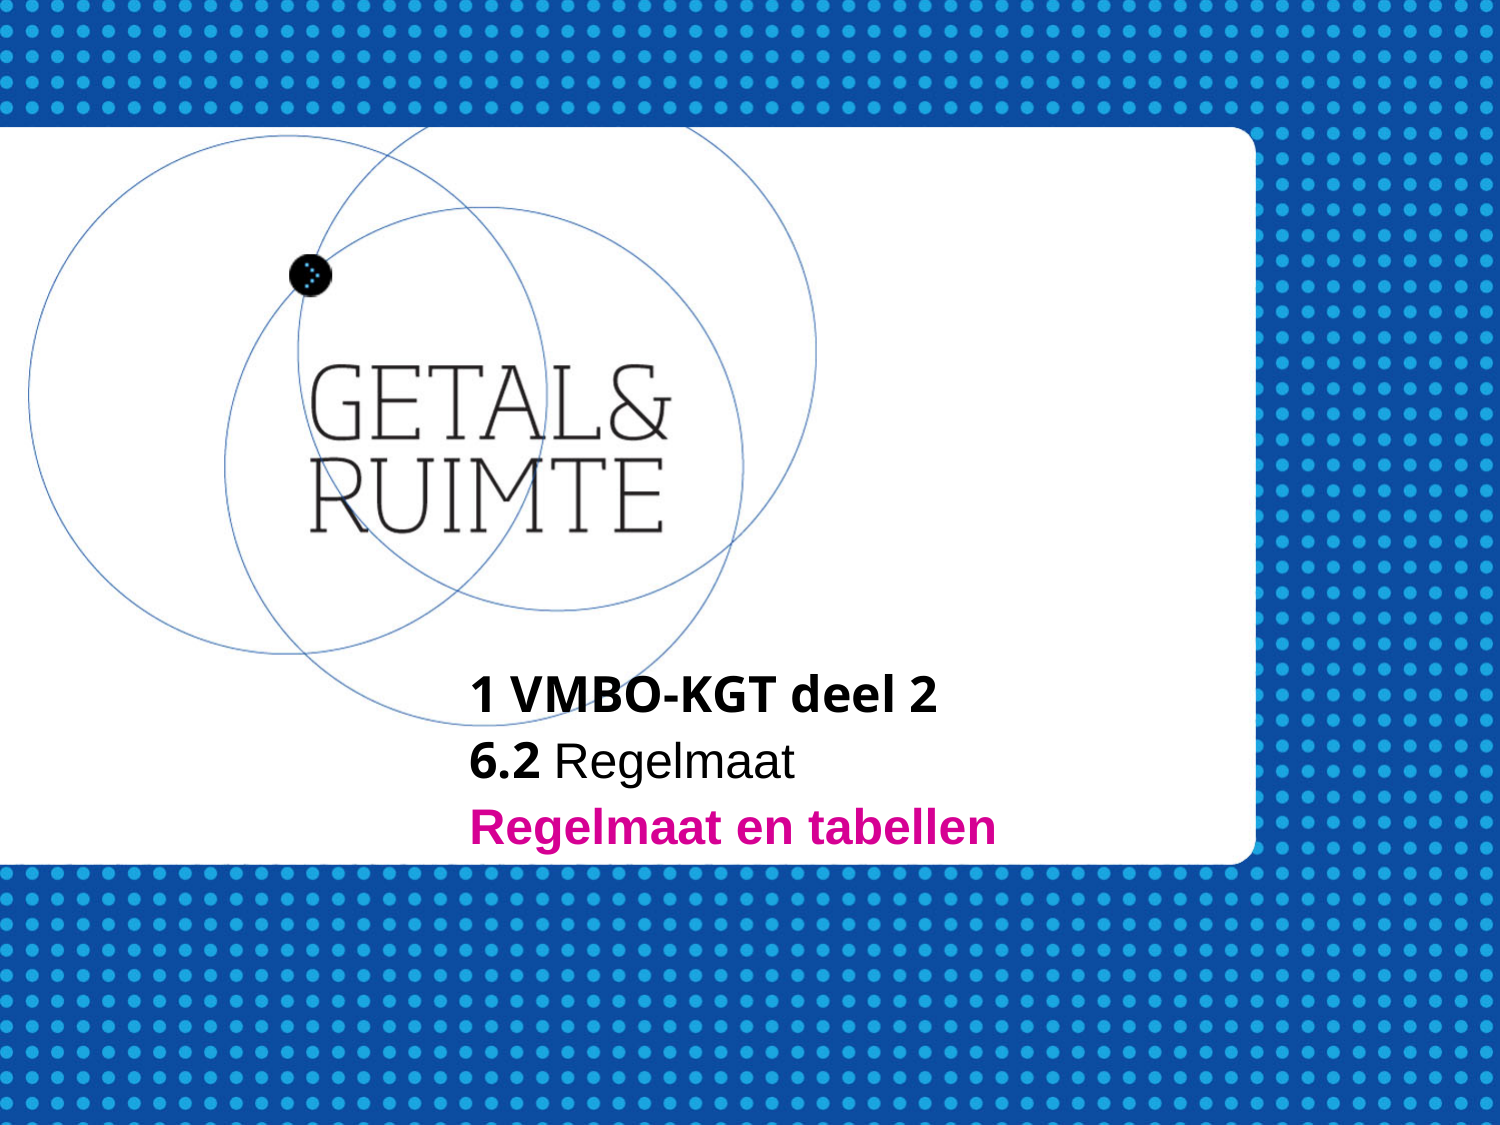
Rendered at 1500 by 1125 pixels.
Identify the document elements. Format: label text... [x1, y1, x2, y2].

picture [0, 0, 1500, 1125]
text_box 1 VMBO-KGT deel 2 6.2 Regelmaat Regelmaat en tabellen [454, 649, 1270, 871]
